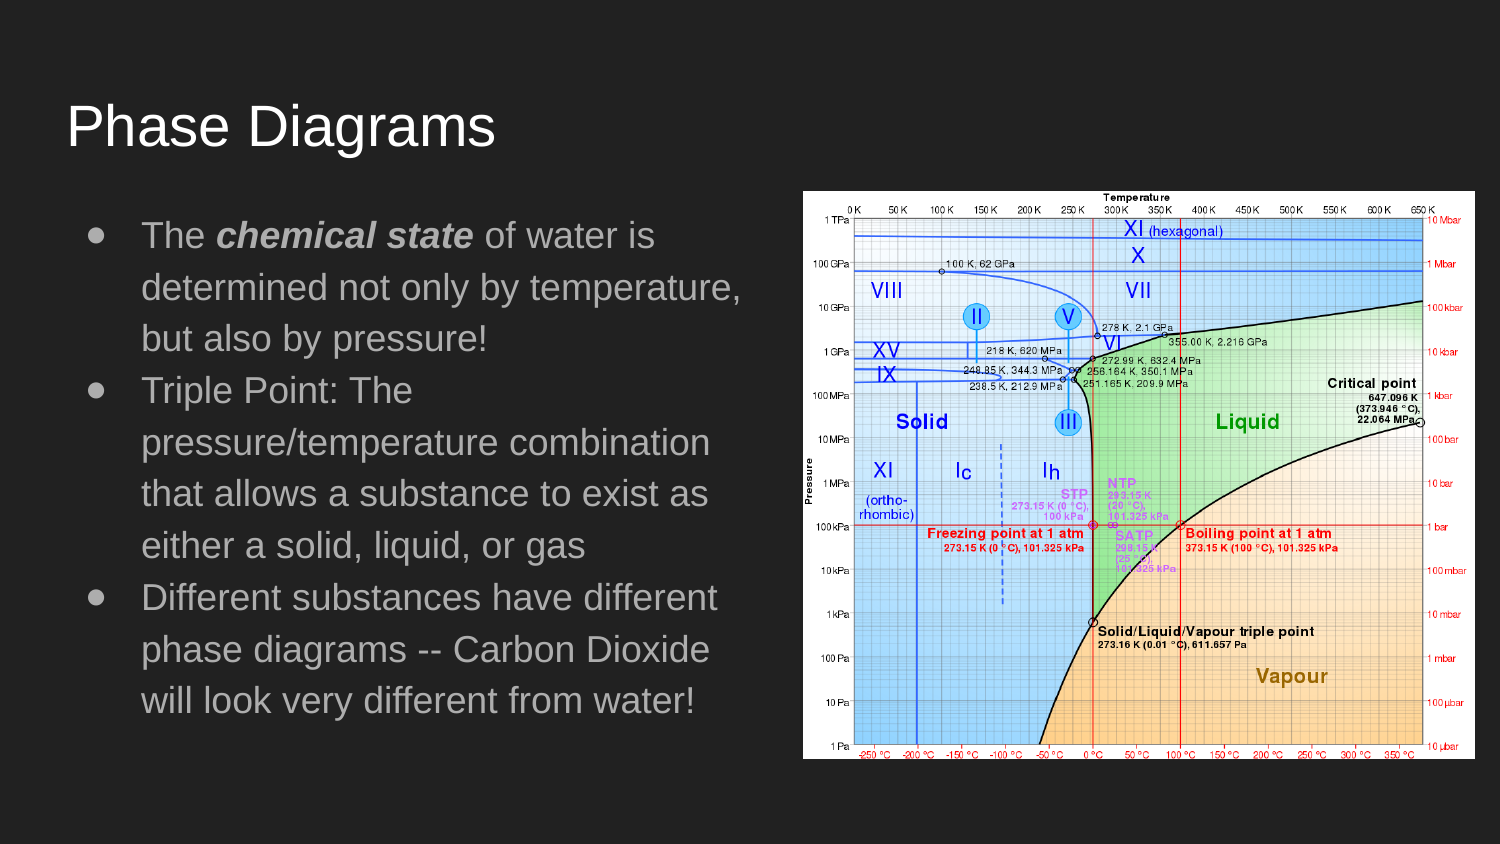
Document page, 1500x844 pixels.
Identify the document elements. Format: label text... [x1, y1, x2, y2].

list The chemical state of water is determined not only by temperature, but also by pressure! Triple Point: The pressure/temperature combination that allows a substance to exist as either a solid, liquid, or gas Different substances have different phase diagrams -- Carbon Dioxide will look very different from water! [51, 189, 779, 750]
title Phase Diagrams [51, 72, 1449, 167]
picture [803, 191, 1476, 759]
